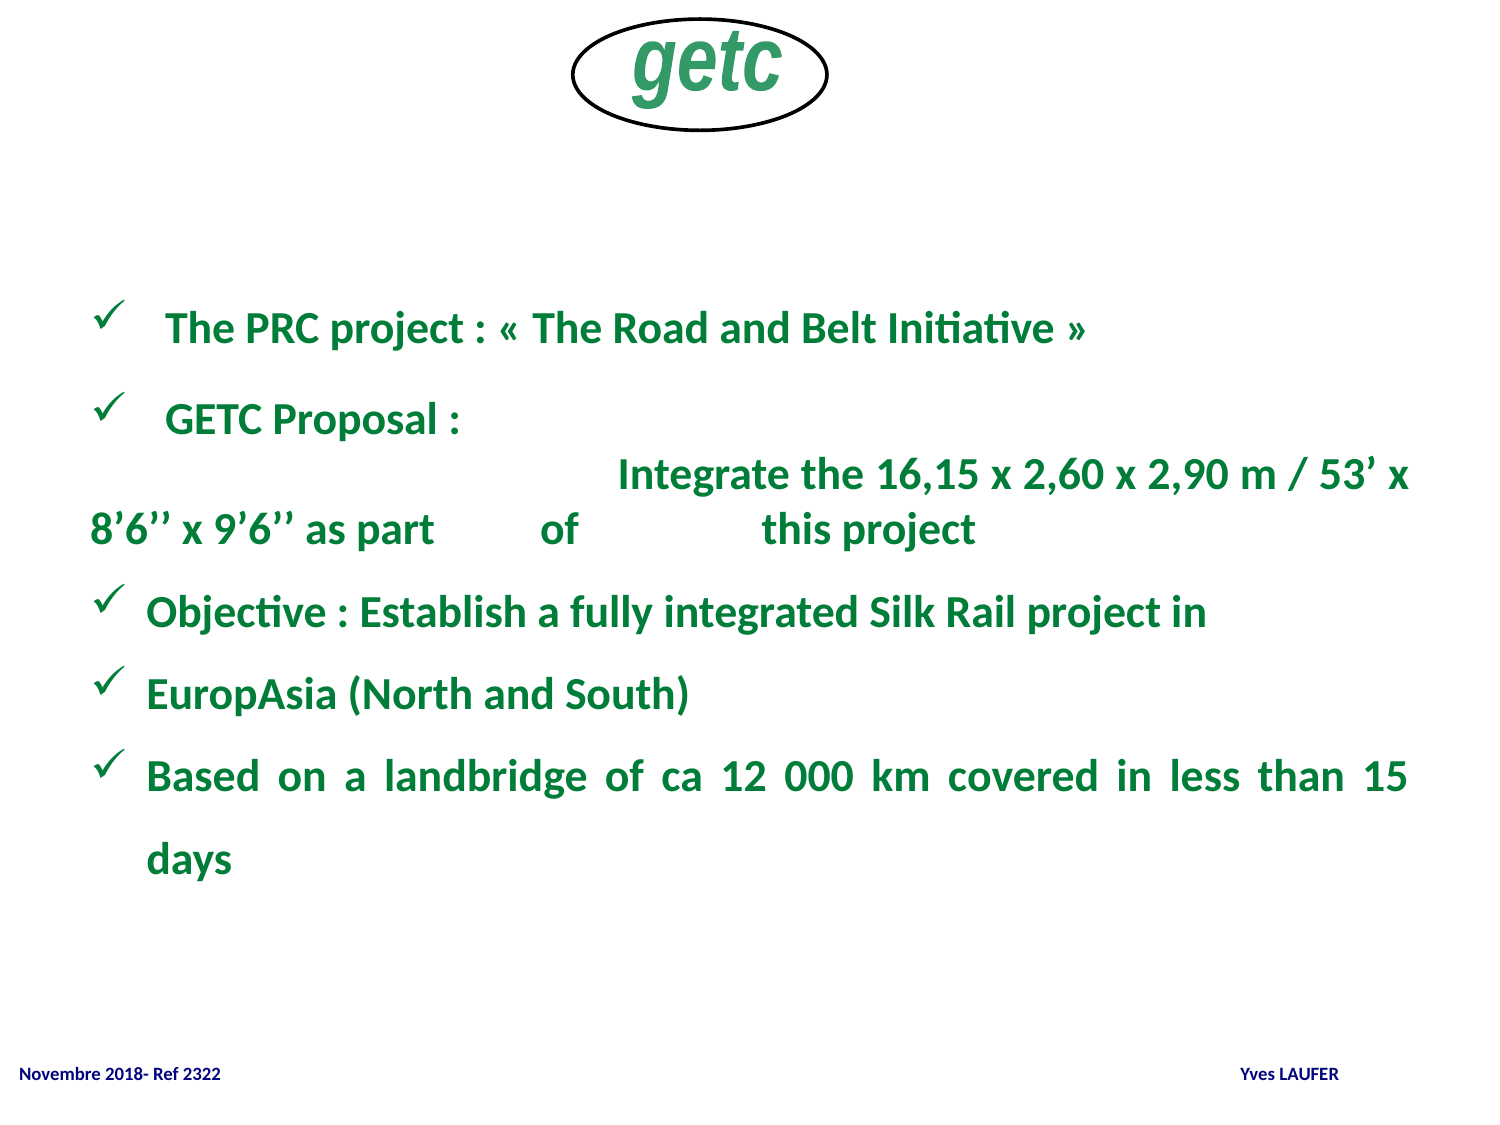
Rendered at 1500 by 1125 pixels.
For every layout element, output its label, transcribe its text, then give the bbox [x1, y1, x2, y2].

text_box [572, 19, 827, 131]
footer Novembre 2018- Ref 2322 Yves LAUFER [0, 1042, 1500, 1103]
list The PRC project : « The Road and Belt Initiative » GETC Proposal : Integrate the 16,15 x 2,60 x 2,90 m / 53’ x 8’6’’ x 9’6’’ as part of this project Objective : Establish a fully integrated Silk Rail project in EuropAsia (North and South) Based on a landbridge of ca 12 000 km covered in less than 15 days [75, 262, 1425, 1005]
